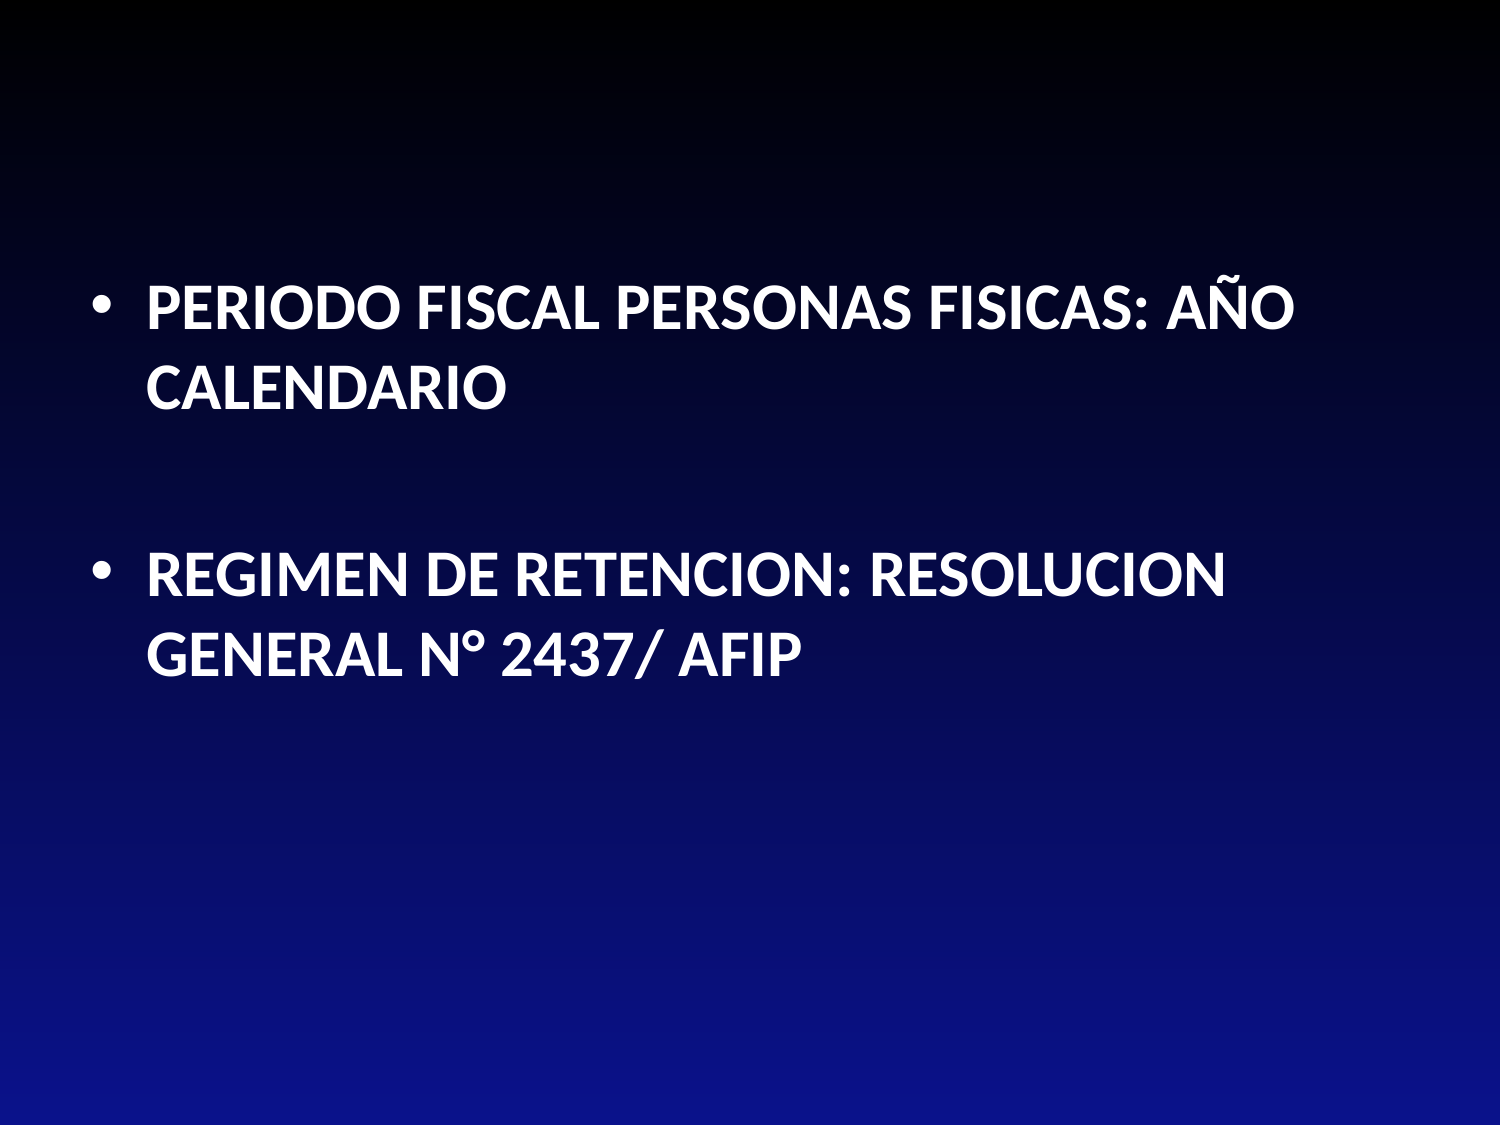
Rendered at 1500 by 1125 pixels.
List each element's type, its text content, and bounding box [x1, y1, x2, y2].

list PERIODO FISCAL PERSONAS FISICAS: AÑO CALENDARIO REGIMEN DE RETENCION: RESOLUCION GENERAL N° 2437/ AFIP [74, 255, 1400, 1006]
